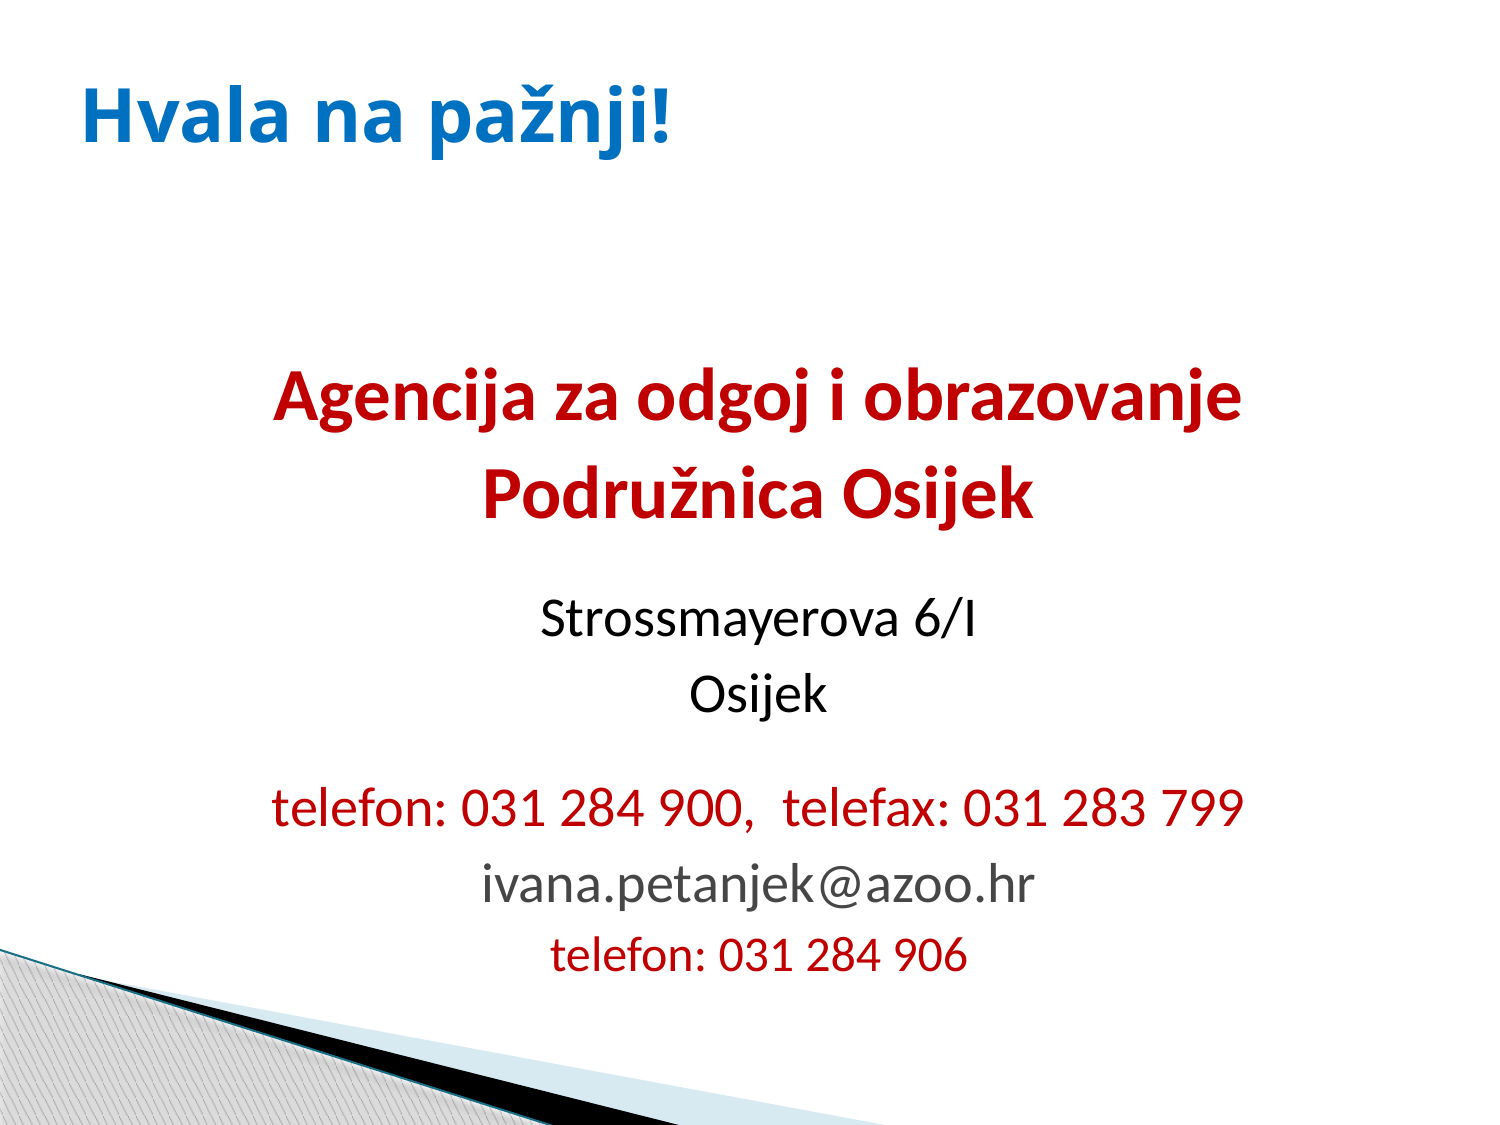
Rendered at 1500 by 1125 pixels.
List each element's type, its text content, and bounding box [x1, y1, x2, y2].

title Hvala na pažnji! [64, 19, 941, 207]
list Agencija za odgoj i obrazovanje Podružnica Osijek Strossmayerova 6/I Osijek telefon: 031 284 900, telefax: 031 283 799 ivana.petanjek@azoo.hr telefon: 031 284 906 [75, 338, 1425, 1083]
